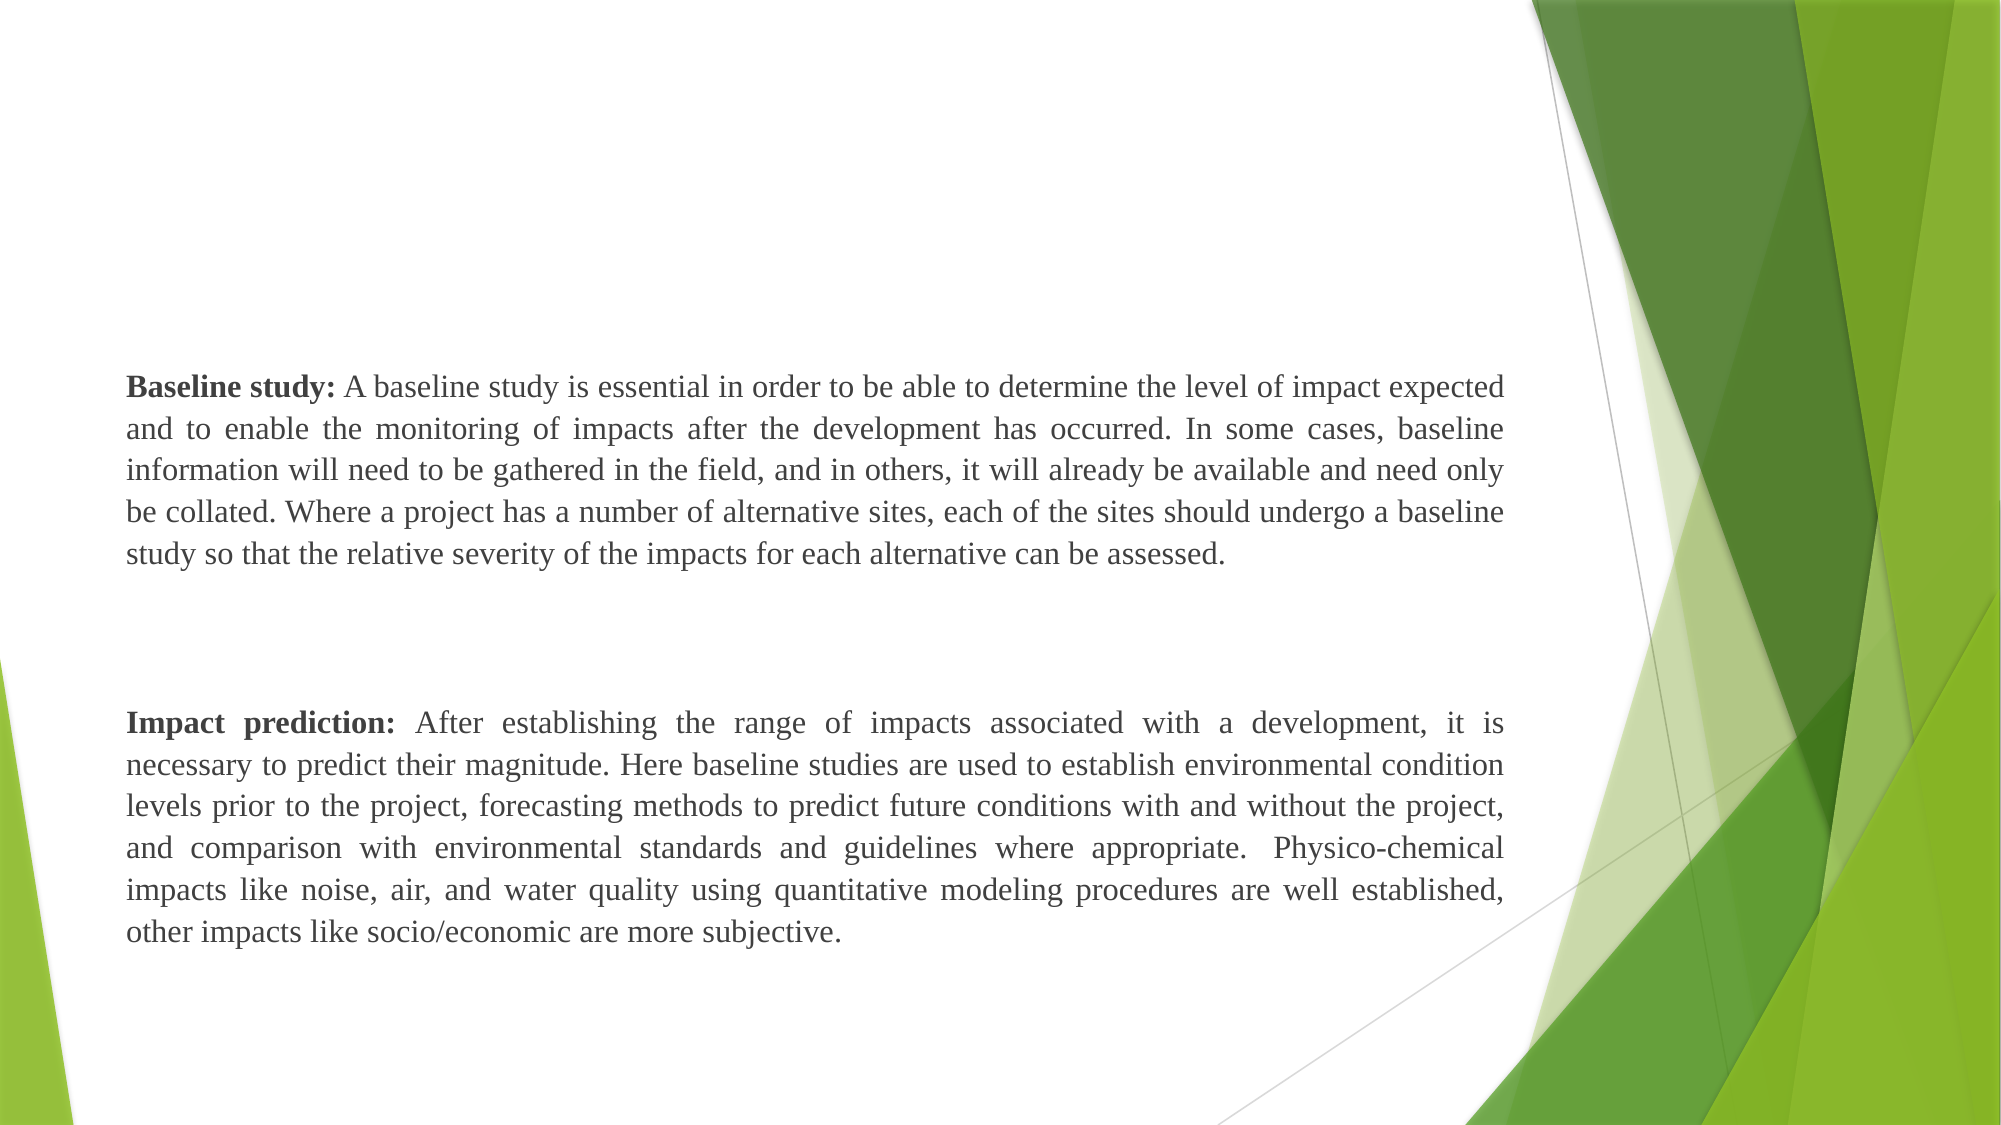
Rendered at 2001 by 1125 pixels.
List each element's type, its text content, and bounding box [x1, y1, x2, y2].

list Baseline study: A baseline study is essential in order to be able to determine the level of impact expected and to enable the monitoring of impacts after the development has occurred. In some cases, baseline information will need to be gathered in the field, and in others, it will already be available and need only be collated. Where a project has a number of alternative sites, each of the sites should undergo a baseline study so that the relative severity of the impacts for each alternative can be assessed. Impact prediction: After establishing the range of impacts associated with a development, it is necessary to predict their magnitude. Here baseline studies are used to establish environmental condition levels prior to the project, forecasting methods to predict future conditions with and without the project, and comparison with environmental standards and guidelines where appropriate. Physico-chemical impacts like noise, air, and water quality using quantitative modeling procedures are well established, other impacts like socio/economic are more subjective. [111, 354, 1522, 992]
